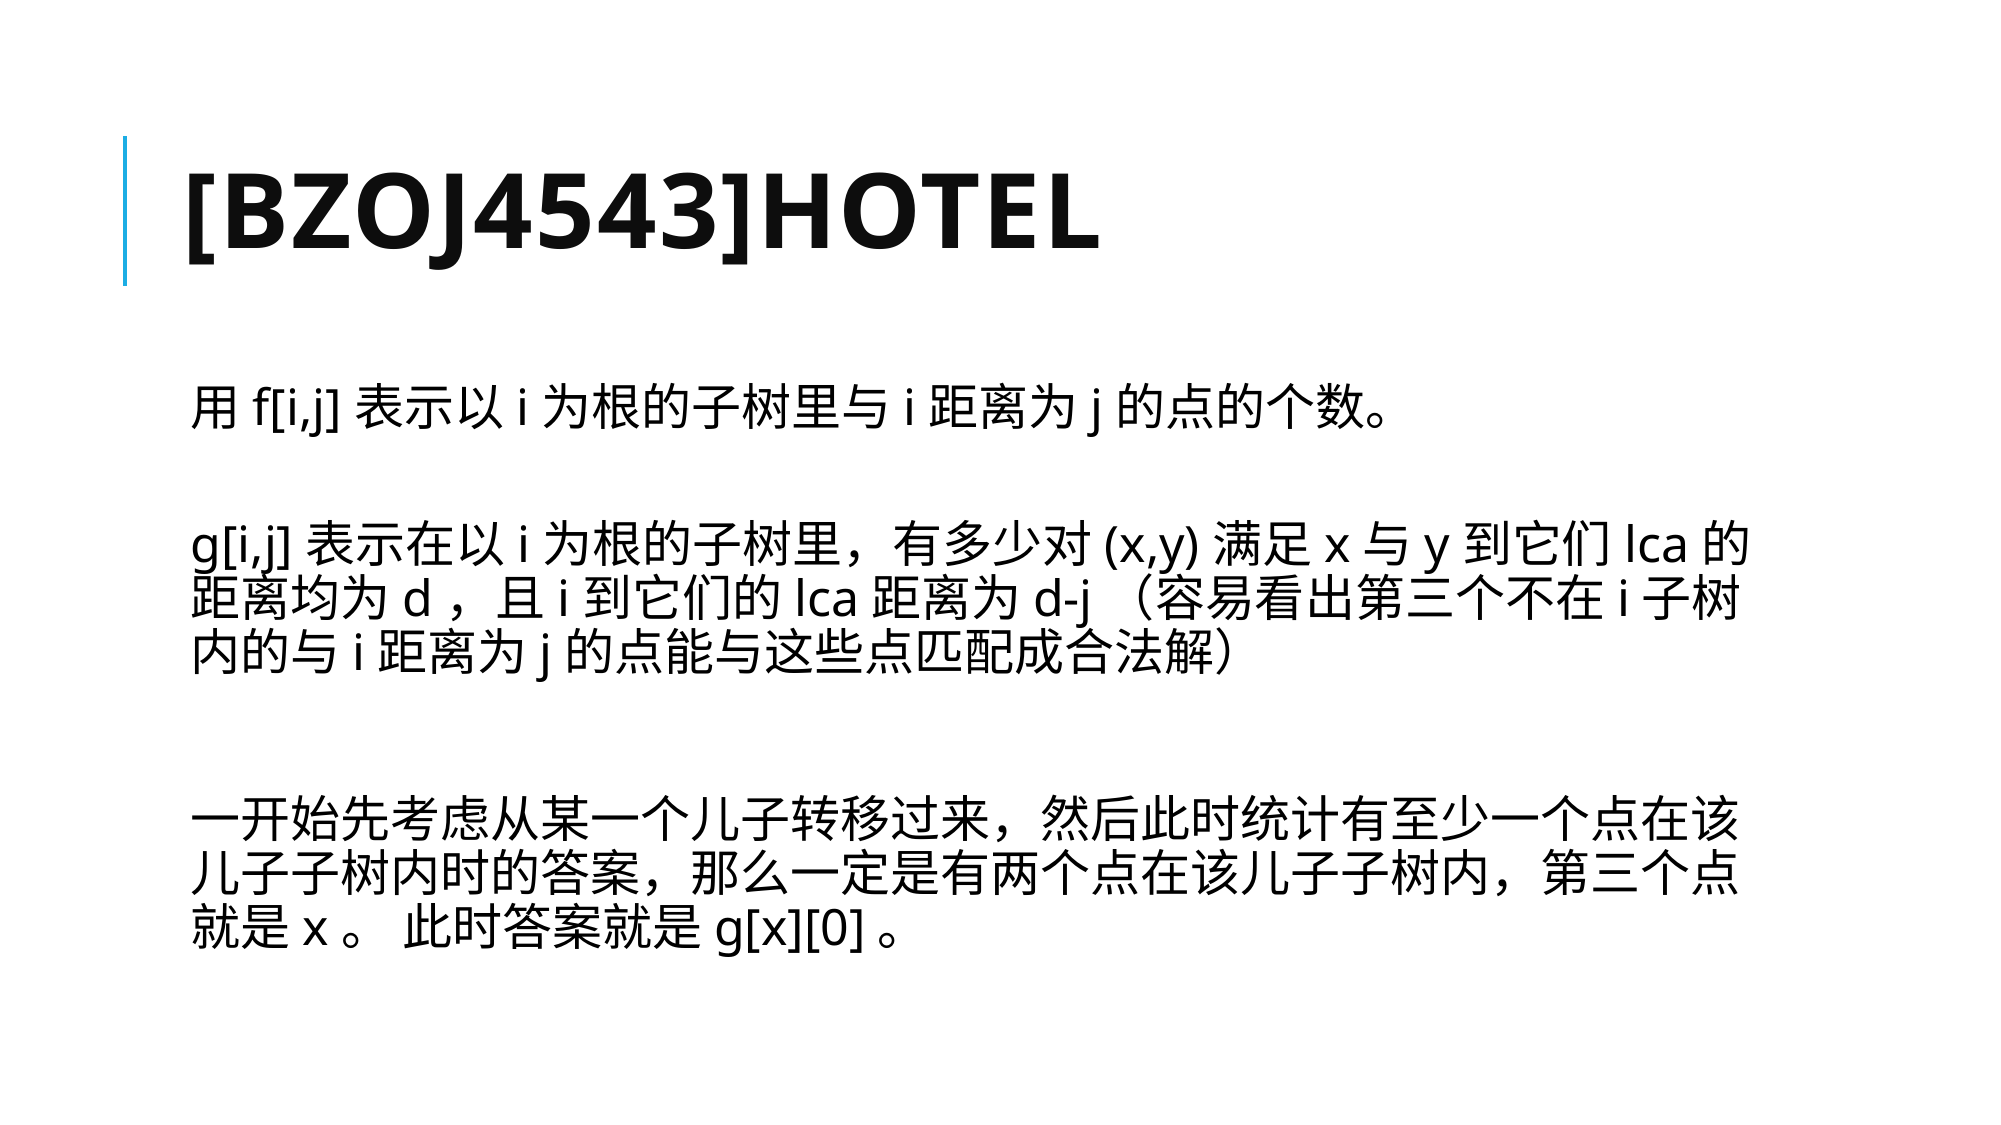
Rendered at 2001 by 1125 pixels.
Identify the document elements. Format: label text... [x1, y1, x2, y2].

title [bzoj4543]Hotel [168, 96, 1763, 342]
list 用f[i,j]表示以i为根的子树里与i距离为j的点的个数。 g[i,j]表示在以i为根的子树里，有多少对(x,y)满足x与y到它们lca的距离均为d，且i到它们的lca距离为d-j（容易看出第三个不在i子树内的与i距离为j的点能与这些点匹配成合法解） 一开始先考虑从某一个儿子转移过来，然后此时统计有至少一个点在该儿子子树内时的答案，那么一定是有两个点在该儿子子树内，第三个点就是x。 此时答案就是g[x][0]。 [168, 375, 1763, 1035]
